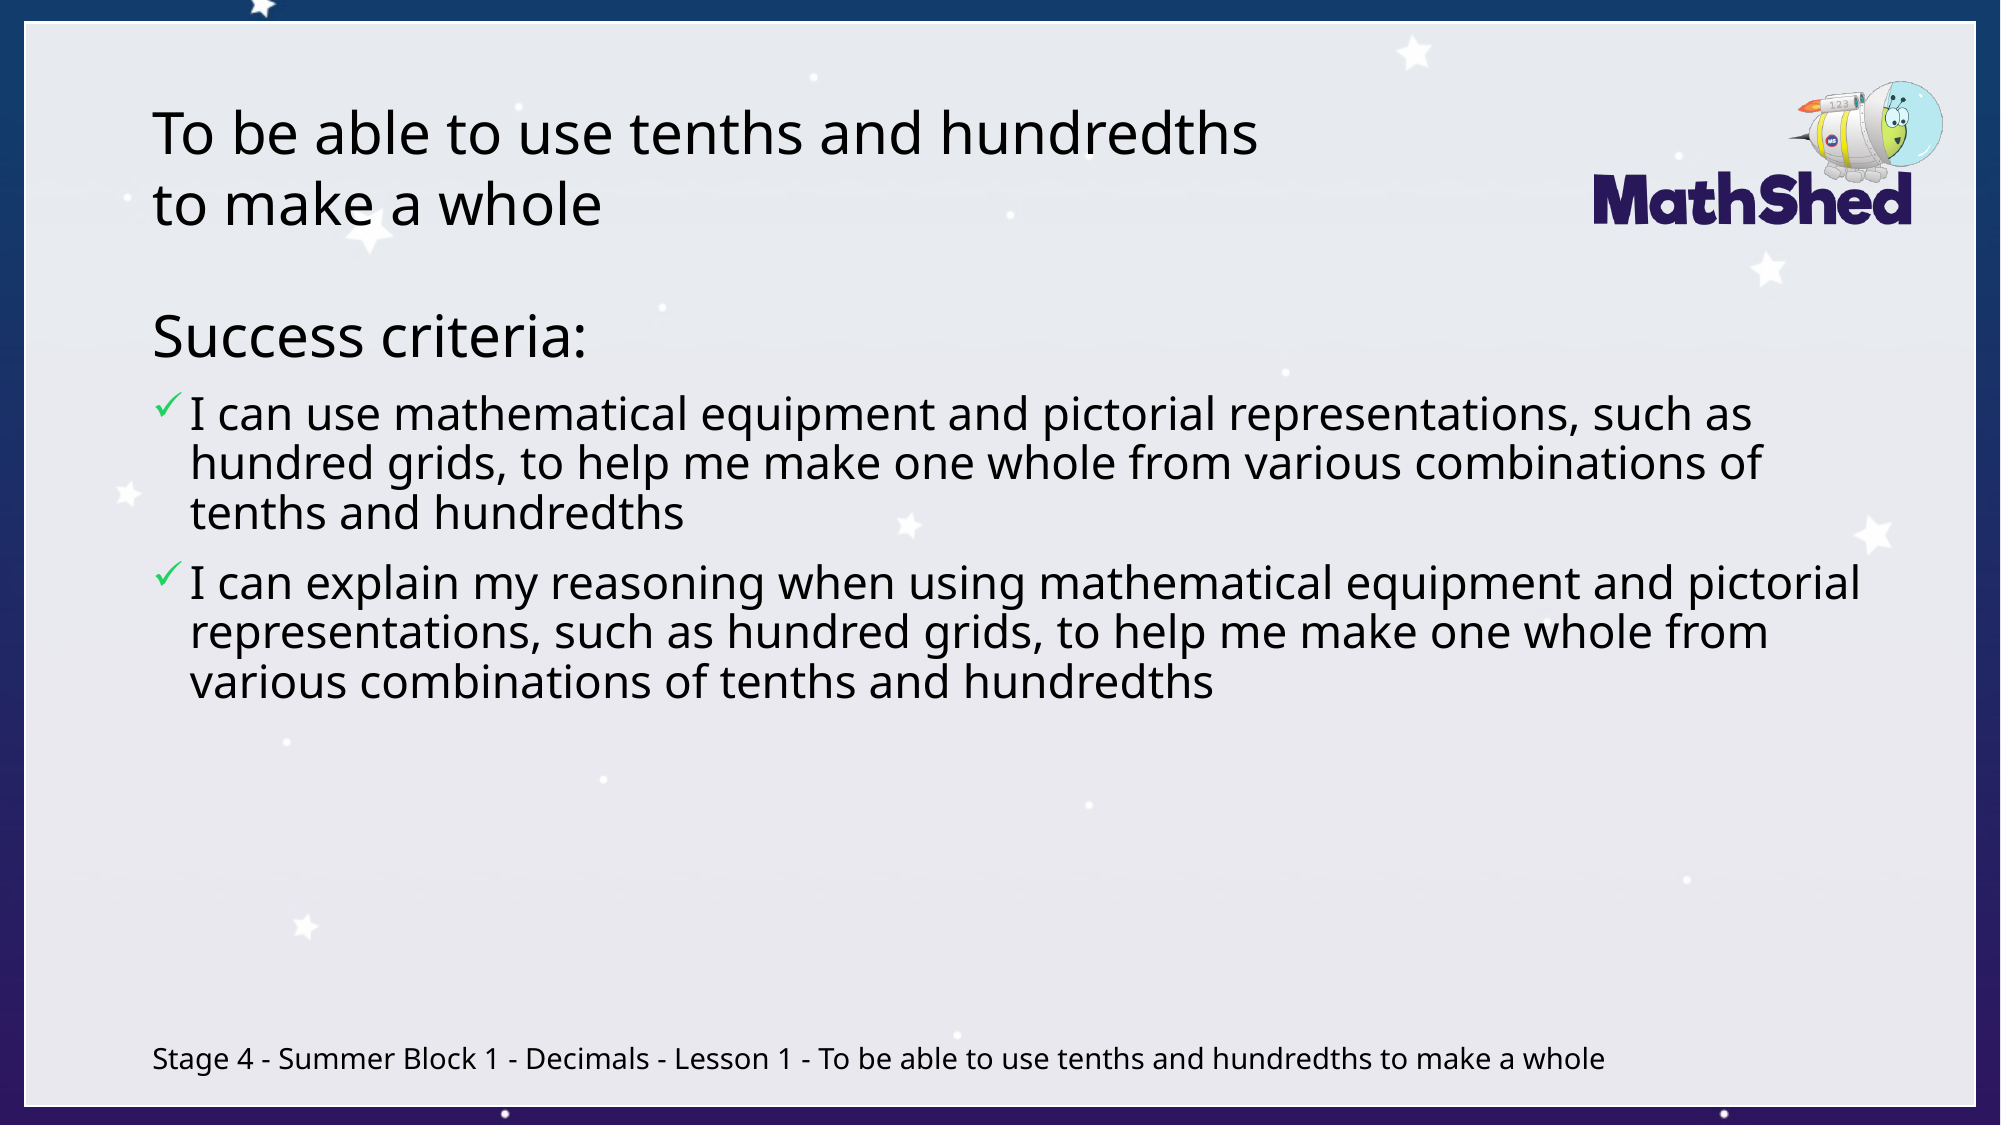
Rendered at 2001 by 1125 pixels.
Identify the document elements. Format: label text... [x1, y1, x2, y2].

footer Stage 4 - Summer Block 1 - Decimals - Lesson 1 - To be able to use tenths and hundredths to make a whole [137, 1033, 2000, 1093]
title To be able to use tenths and hundredths to make a whole [137, 59, 1578, 278]
picture [0, 0, 2001, 1125]
list Success criteria: I can use mathematical equipment and pictorial representations, such as hundred grids, to help me make one whole from various combinations of tenths and hundredths I can explain my reasoning when using mathematical equipment and pictorial representations, such as hundred grids, to help me make one whole from various combinations of tenths and hundredths [137, 299, 1898, 1014]
